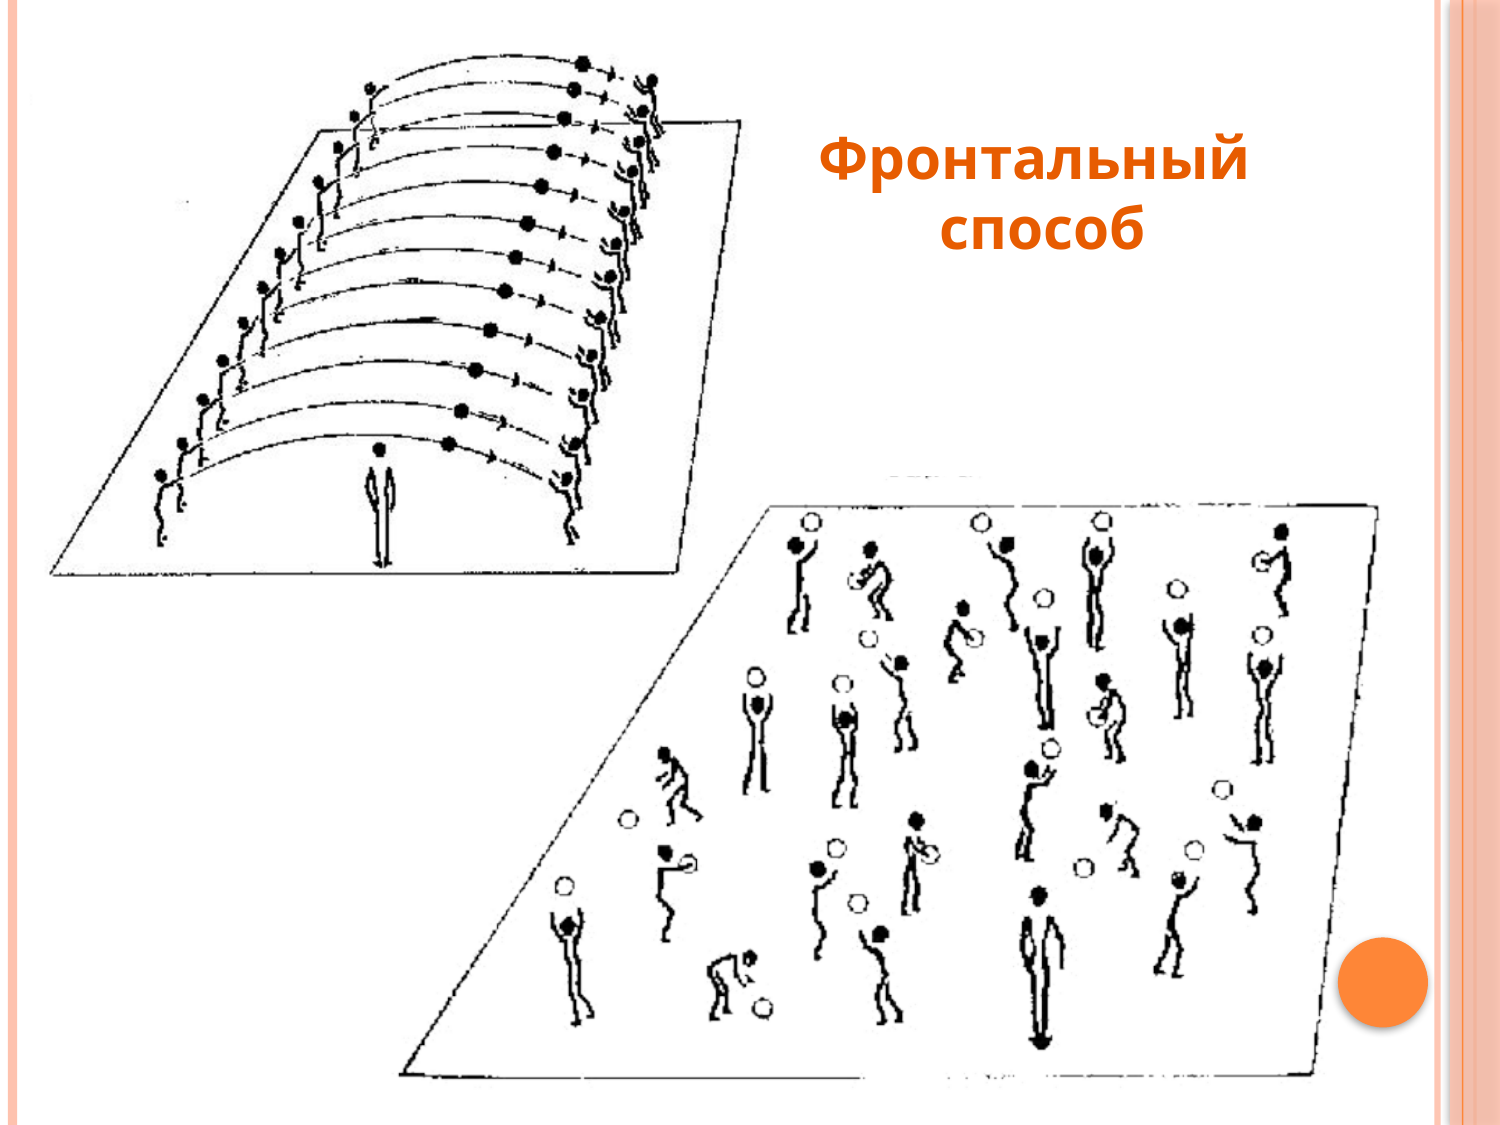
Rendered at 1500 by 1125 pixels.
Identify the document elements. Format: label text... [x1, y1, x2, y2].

picture [29, 0, 1388, 1125]
text_box Фронтальный способ [803, 113, 1281, 269]
